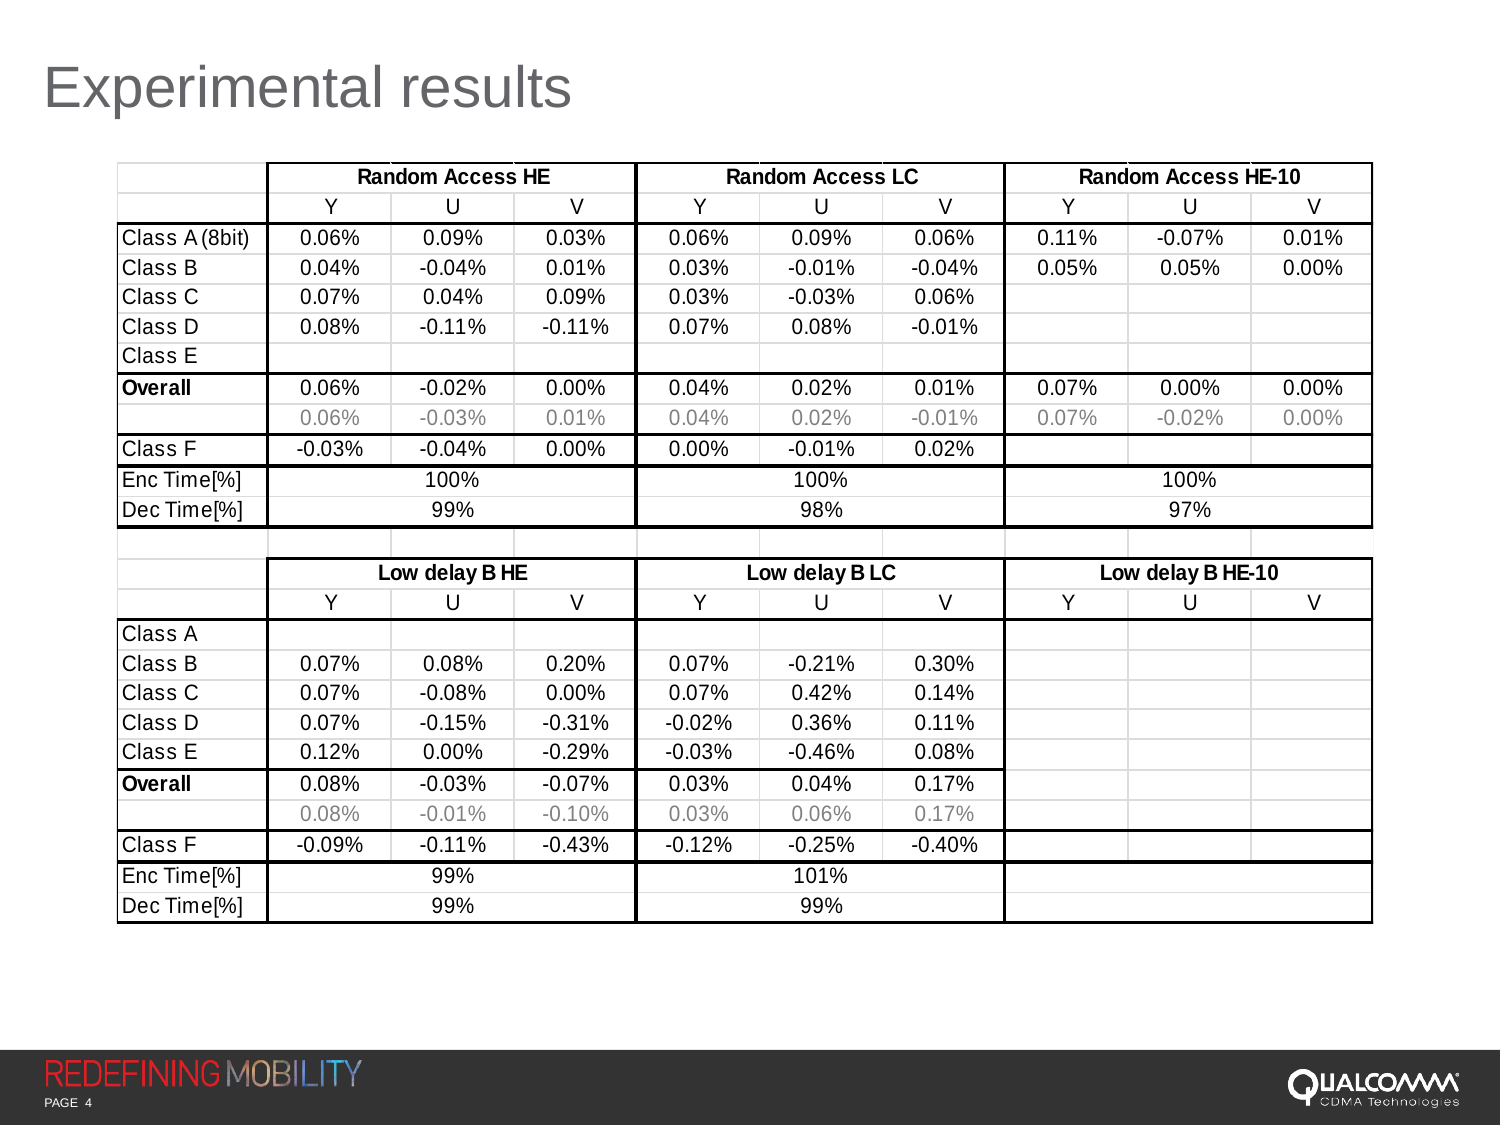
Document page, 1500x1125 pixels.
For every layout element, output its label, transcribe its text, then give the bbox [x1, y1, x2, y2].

picture [116, 162, 1376, 926]
title Experimental results [28, 44, 1462, 138]
picture [1278, 1058, 1478, 1114]
picture [30, 1048, 372, 1099]
